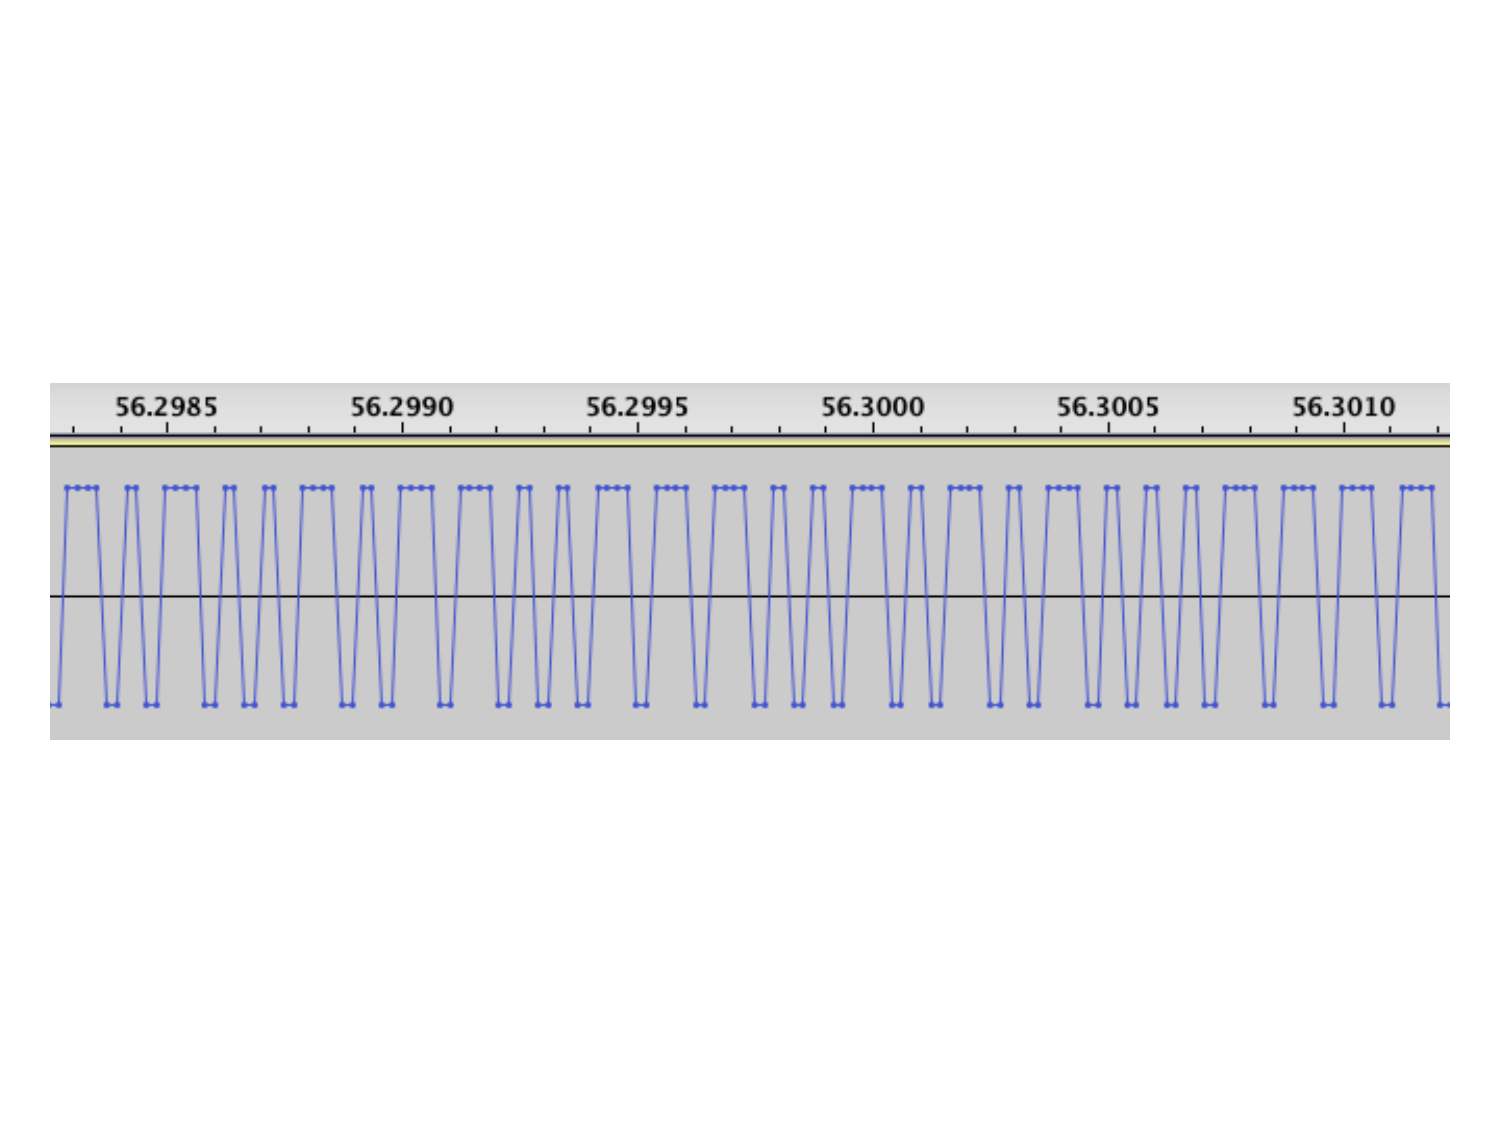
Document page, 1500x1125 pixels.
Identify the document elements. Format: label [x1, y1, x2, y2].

picture [49, 383, 1451, 740]
